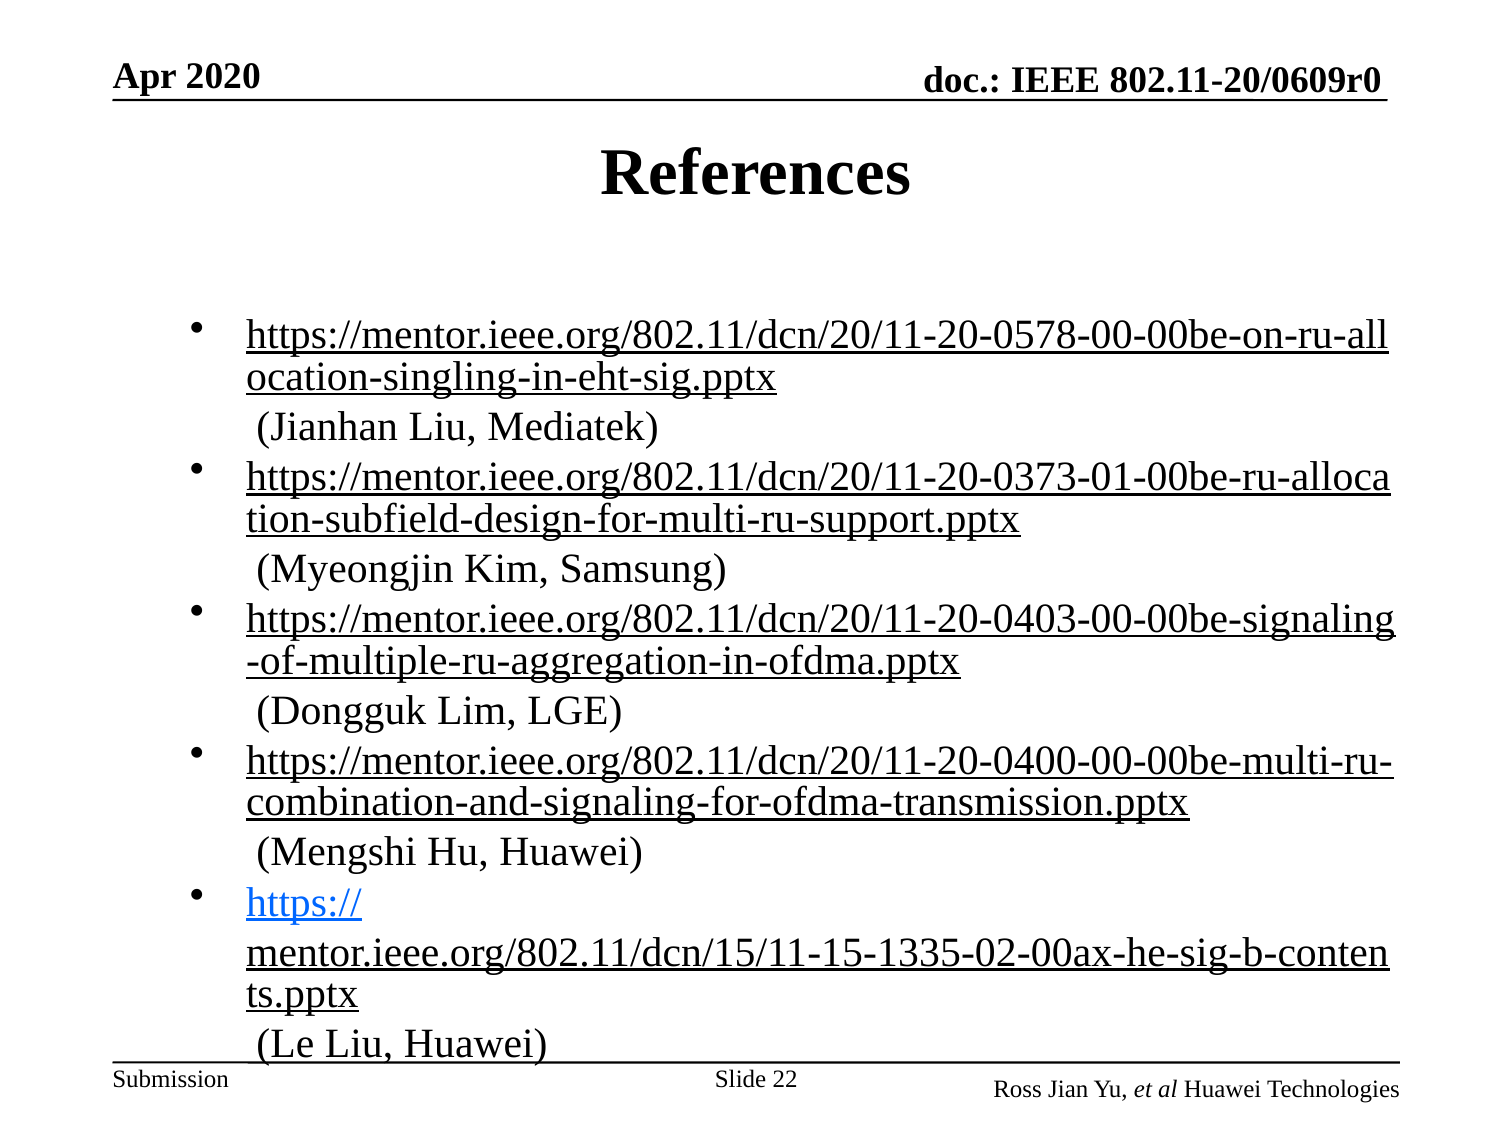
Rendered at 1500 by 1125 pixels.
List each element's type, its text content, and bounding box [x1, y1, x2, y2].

text_box https://mentor.ieee.org/802.11/dcn/20/11-20-0578-00-00be-on-ru-allocation-singling-in-eht-sig.pptx (Jianhan Liu, Mediatek) https://mentor.ieee.org/802.11/dcn/20/11-20-0373-01-00be-ru-allocation-subfield-design-for-multi-ru-support.pptx (Myeongjin Kim, Samsung) https://mentor.ieee.org/802.11/dcn/20/11-20-0403-00-00be-signaling-of-multiple-ru-aggregation-in-ofdma.pptx (Dongguk Lim, LGE) https://mentor.ieee.org/802.11/dcn/20/11-20-0400-00-00be-multi-ru-combination-and-signaling-for-ofdma-transmission.pptx (Mengshi Hu, Huawei) https://mentor.ieee.org/802.11/dcn/15/11-15-1335-02-00ax-he-sig-b-contents.pptx (Le Liu, Huawei) [174, 299, 1413, 988]
slide_number Slide 22 [712, 1061, 800, 1093]
text_box References [99, 124, 1413, 212]
